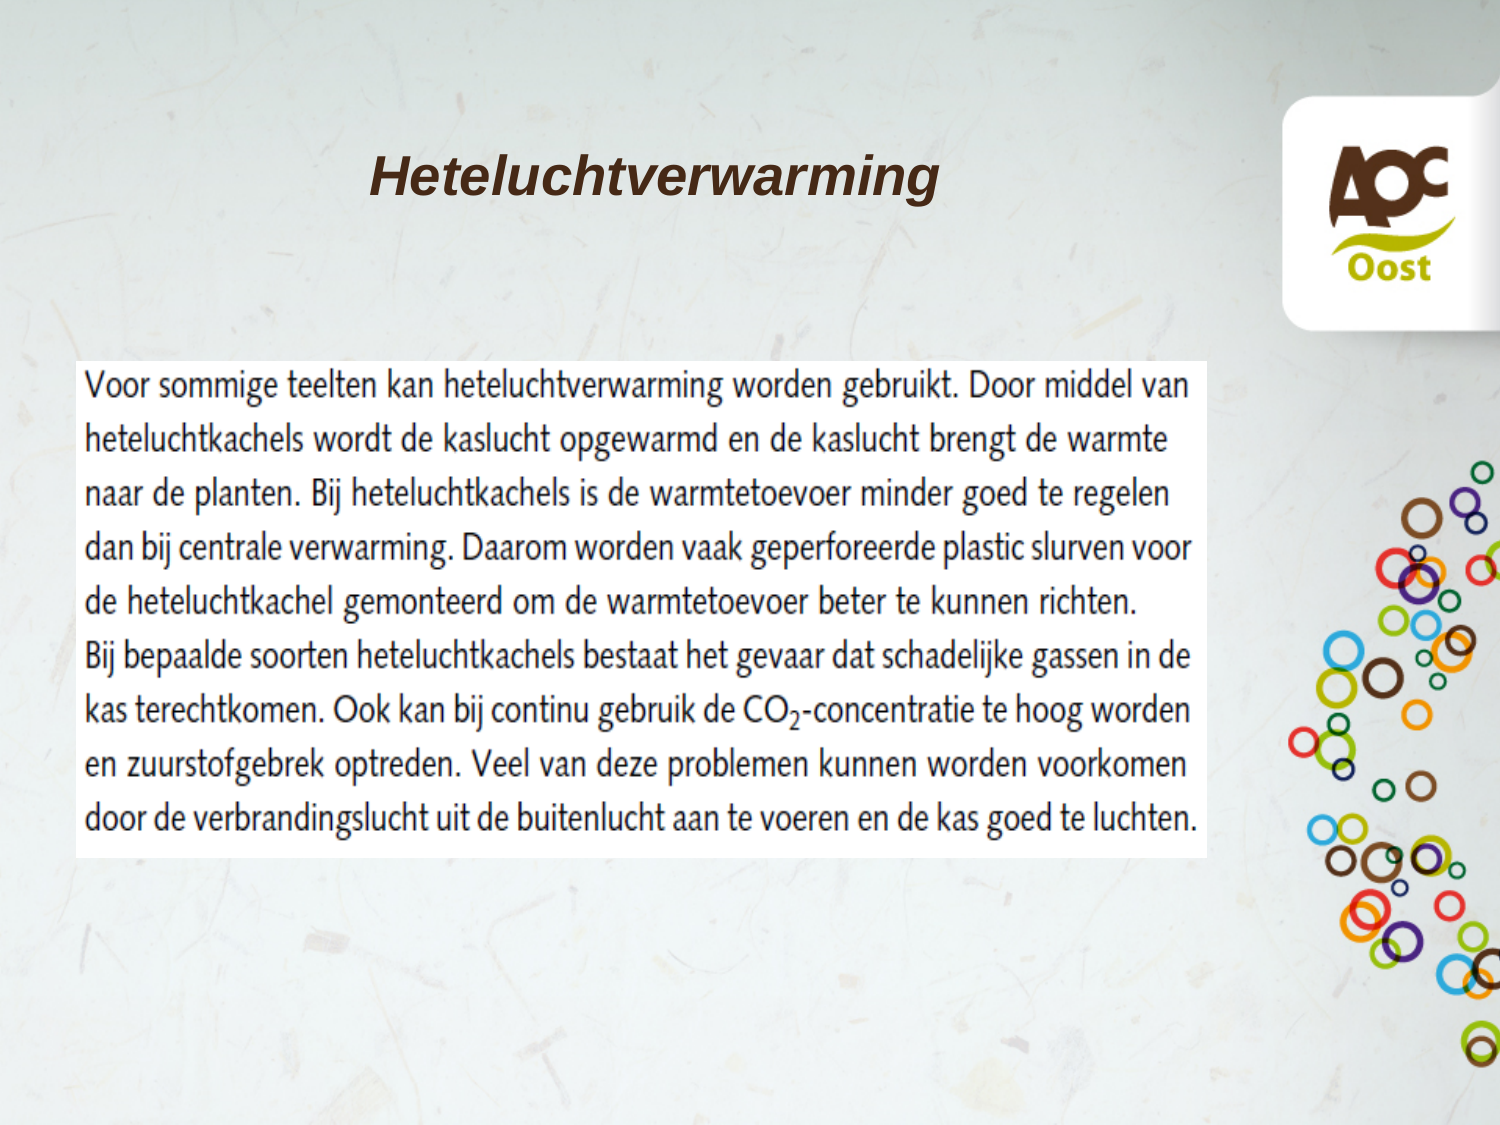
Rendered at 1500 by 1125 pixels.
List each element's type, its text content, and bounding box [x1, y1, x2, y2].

title Heteluchtverwarming [112, 101, 1199, 244]
picture [0, 0, 1500, 1125]
subtitle [64, 349, 1235, 929]
